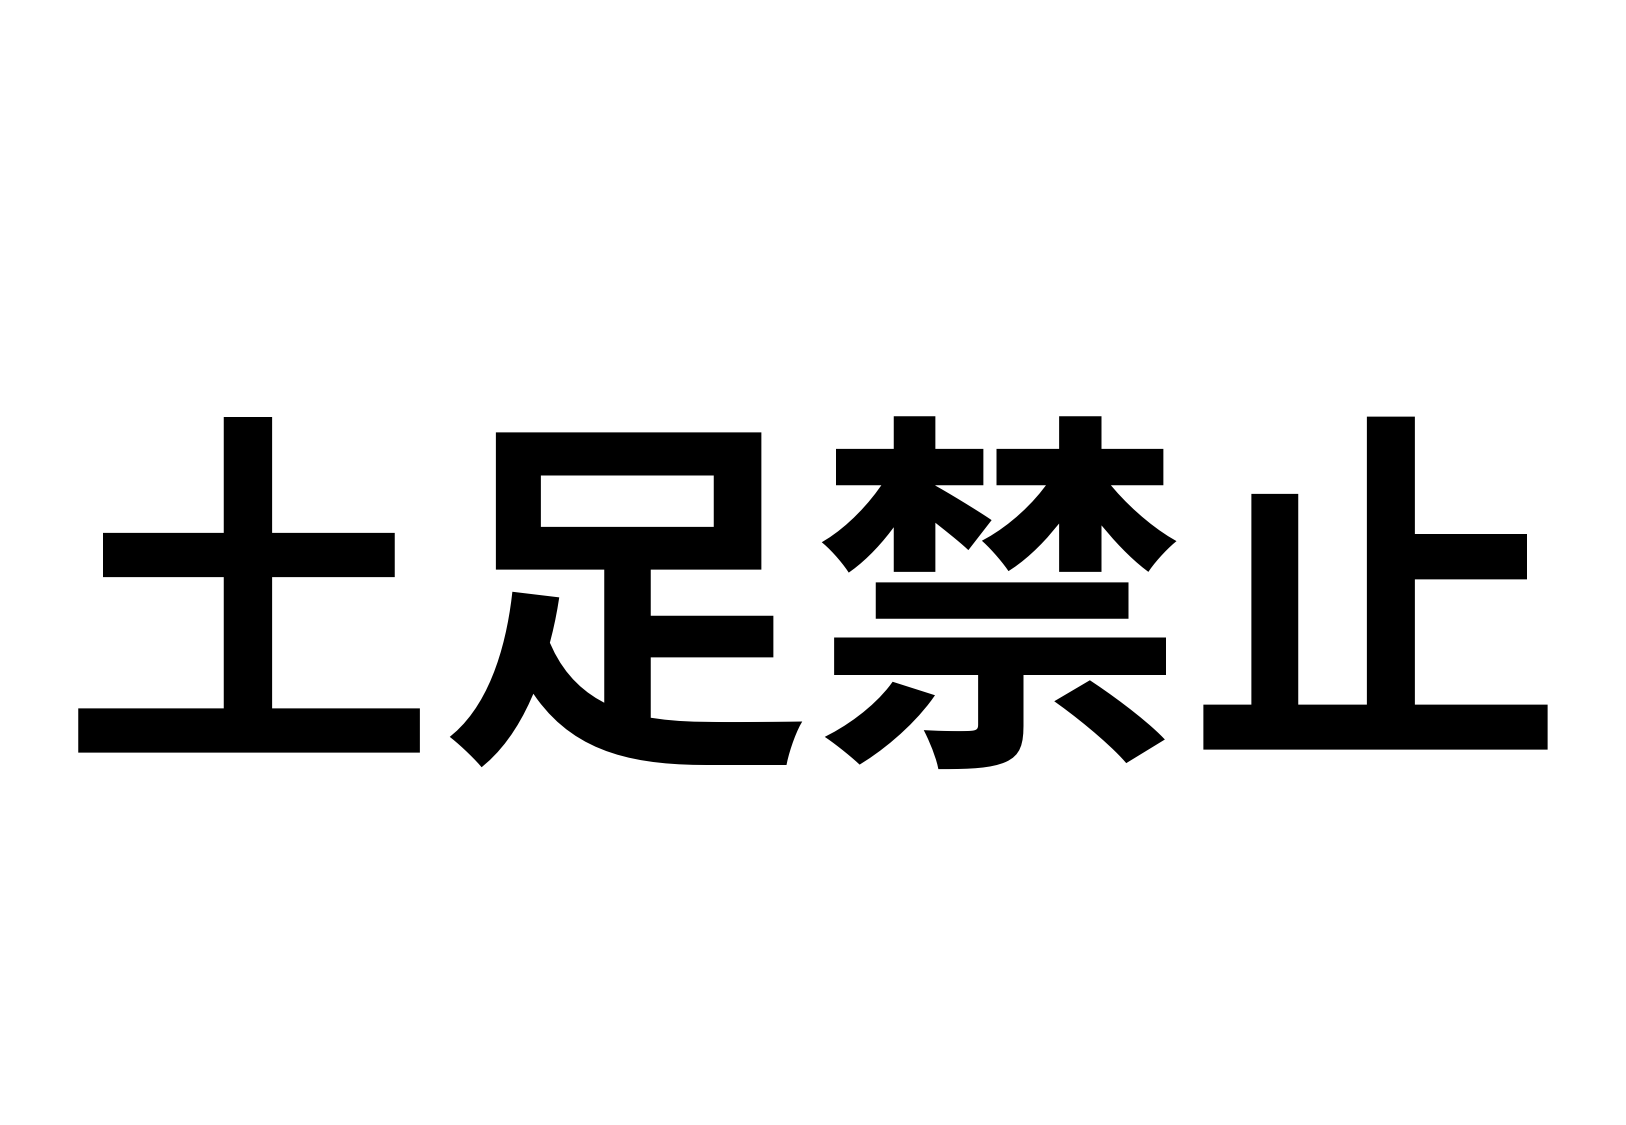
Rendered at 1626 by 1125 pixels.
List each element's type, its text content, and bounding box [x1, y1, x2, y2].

text_box 土足禁止 [0, 353, 1625, 818]
